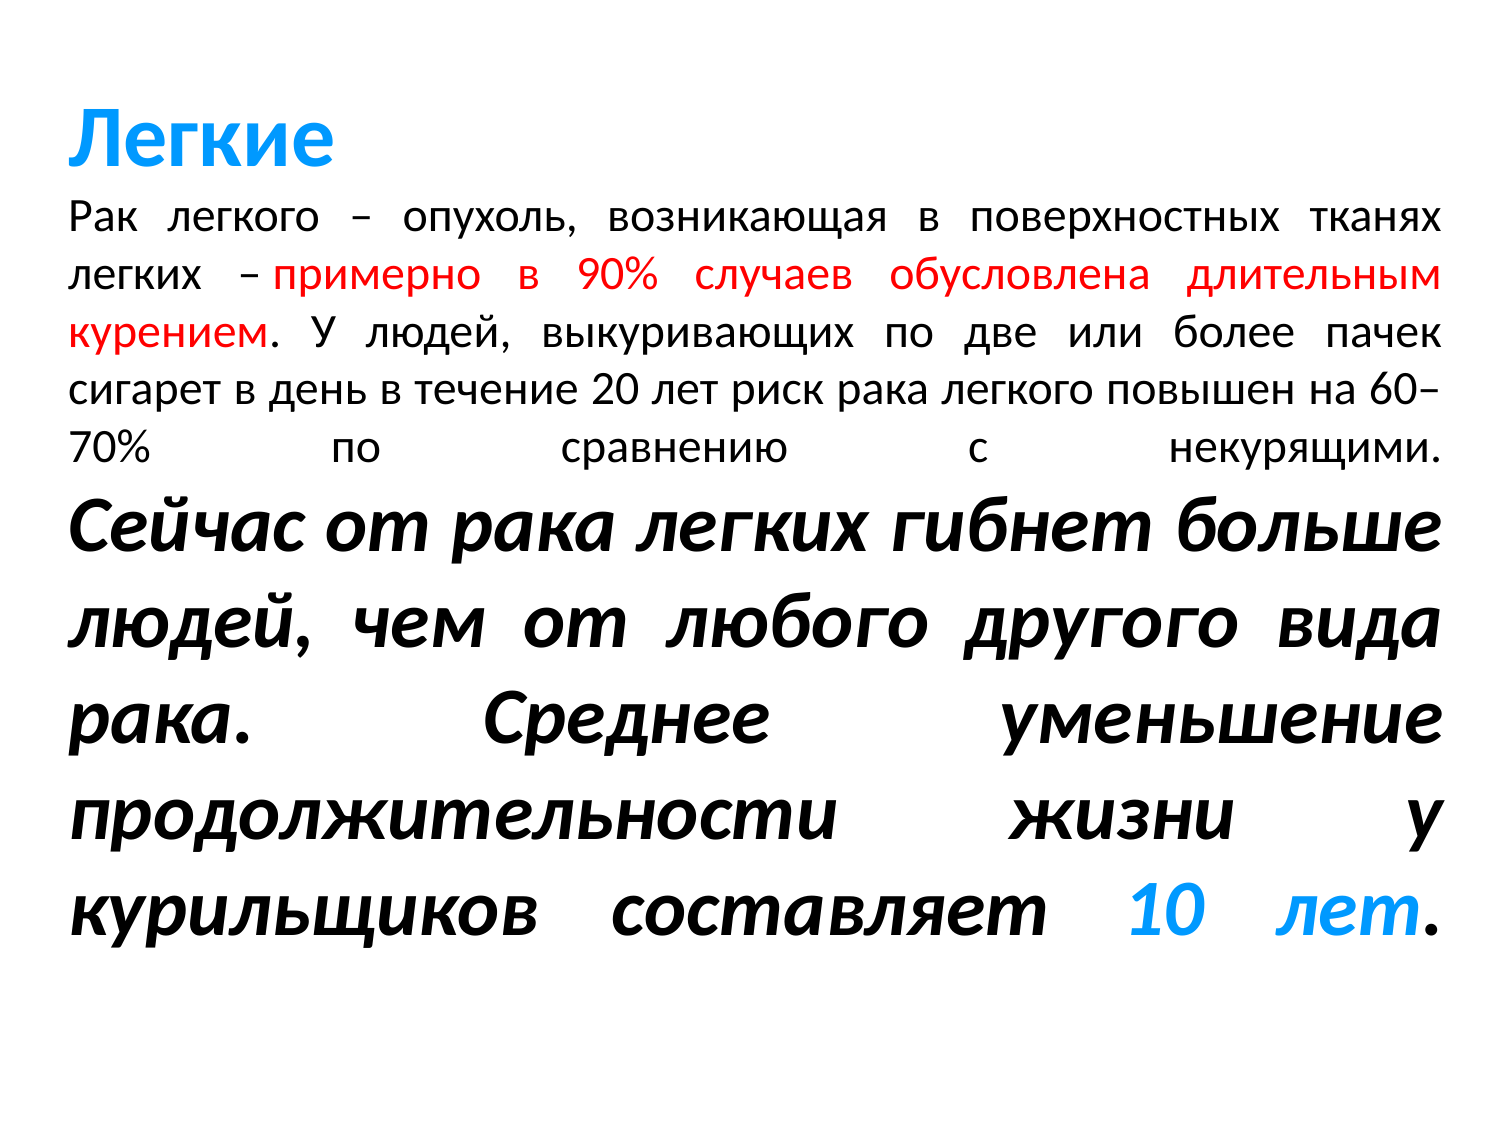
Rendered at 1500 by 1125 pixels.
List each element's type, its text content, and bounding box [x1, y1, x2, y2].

title Легкие Рак легкого – опухоль, возникающая в поверхностных тканях легких – примерно в 90% случаев обусловлена длительным курением. У людей, выкуривающих по две или более пачек сигарет в день в течение 20 лет риск рака легкого повышен на 60–70% по сравнению с некурящими. Сейчас от рака легких гибнет больше людей, чем от любого другого вида рака. Среднее уменьшение продолжительности жизни у курильщиков составляет 10 лет. [53, 42, 1459, 1083]
